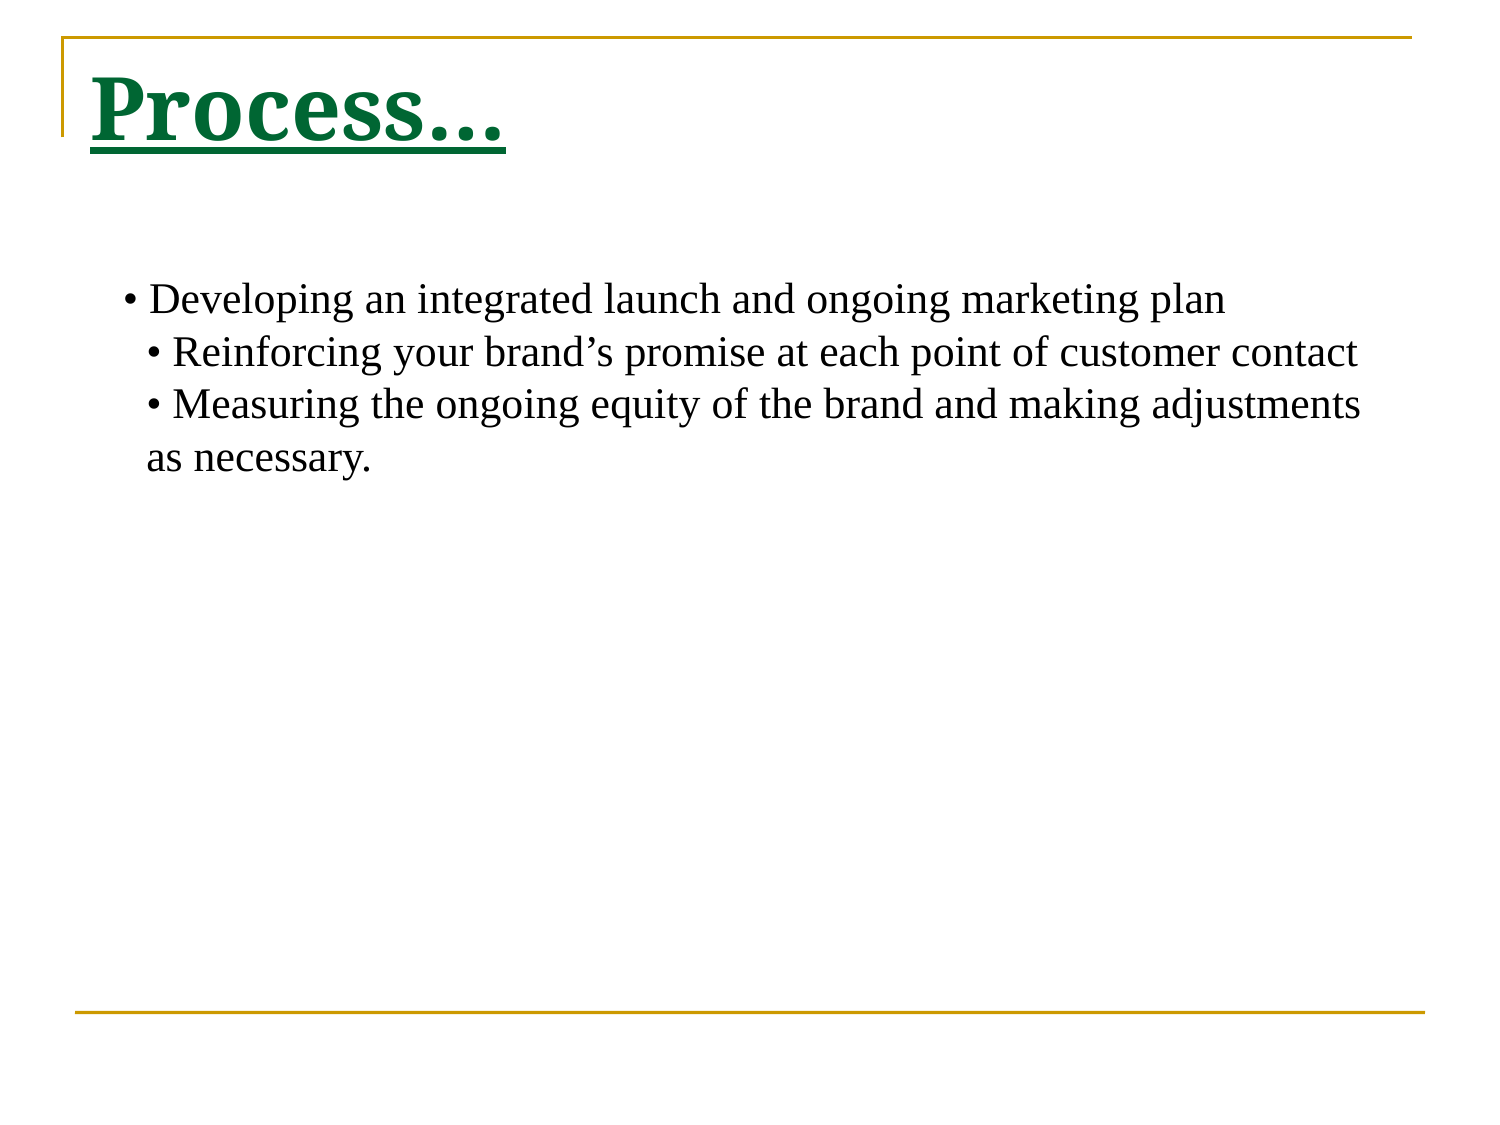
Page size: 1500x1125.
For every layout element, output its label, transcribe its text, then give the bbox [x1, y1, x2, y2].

list • Developing an integrated launch and ongoing marketing plan • Reinforcing your brand’s promise at each point of customer contact • Measuring the ongoing equity of the brand and making adjustments as necessary. [74, 262, 1426, 1006]
title Process… [74, 45, 1426, 233]
